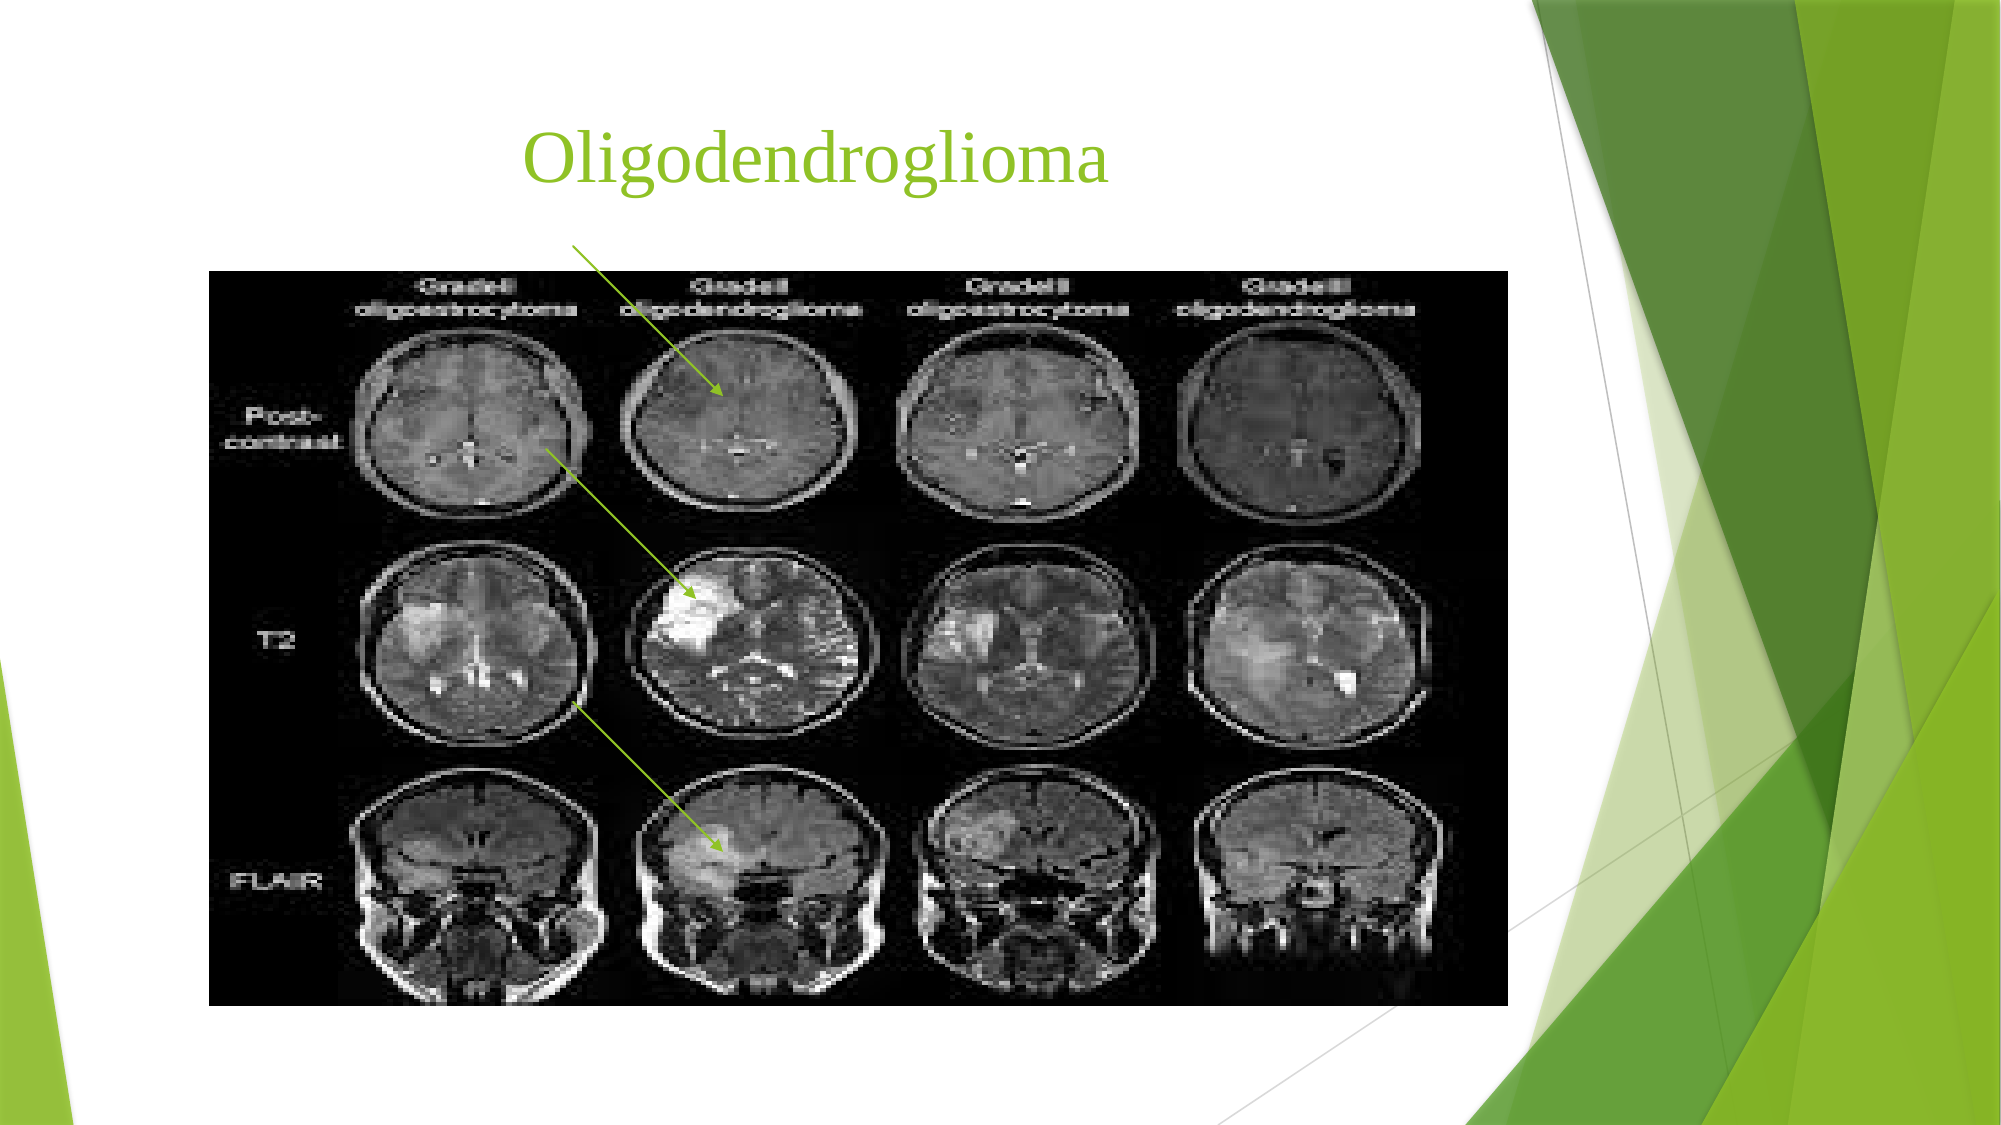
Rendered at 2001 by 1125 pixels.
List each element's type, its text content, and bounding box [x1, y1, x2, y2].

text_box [572, 245, 724, 397]
title Oligodendroglioma [111, 99, 1522, 247]
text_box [545, 448, 697, 600]
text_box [572, 701, 724, 853]
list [209, 270, 1509, 1007]
